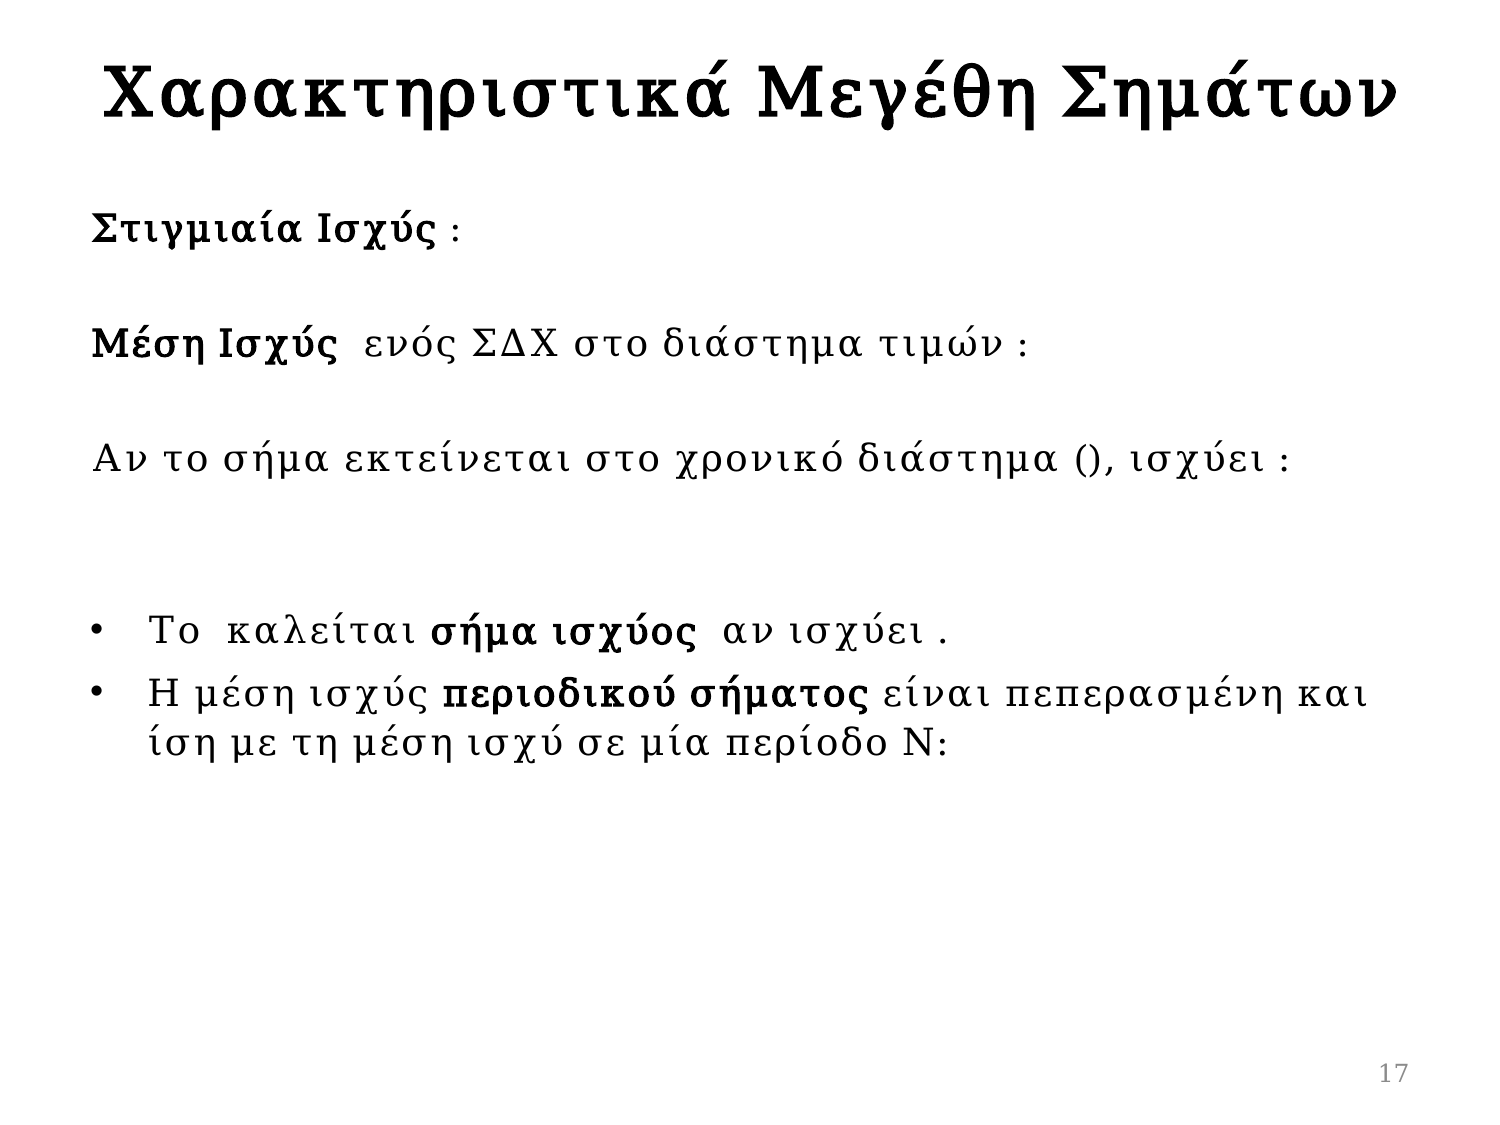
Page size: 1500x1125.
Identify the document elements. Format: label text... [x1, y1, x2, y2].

slide_number 17 [1222, 1042, 1425, 1103]
title Χαρακτηριστικά Μεγέθη Σημάτων [75, 19, 1425, 159]
